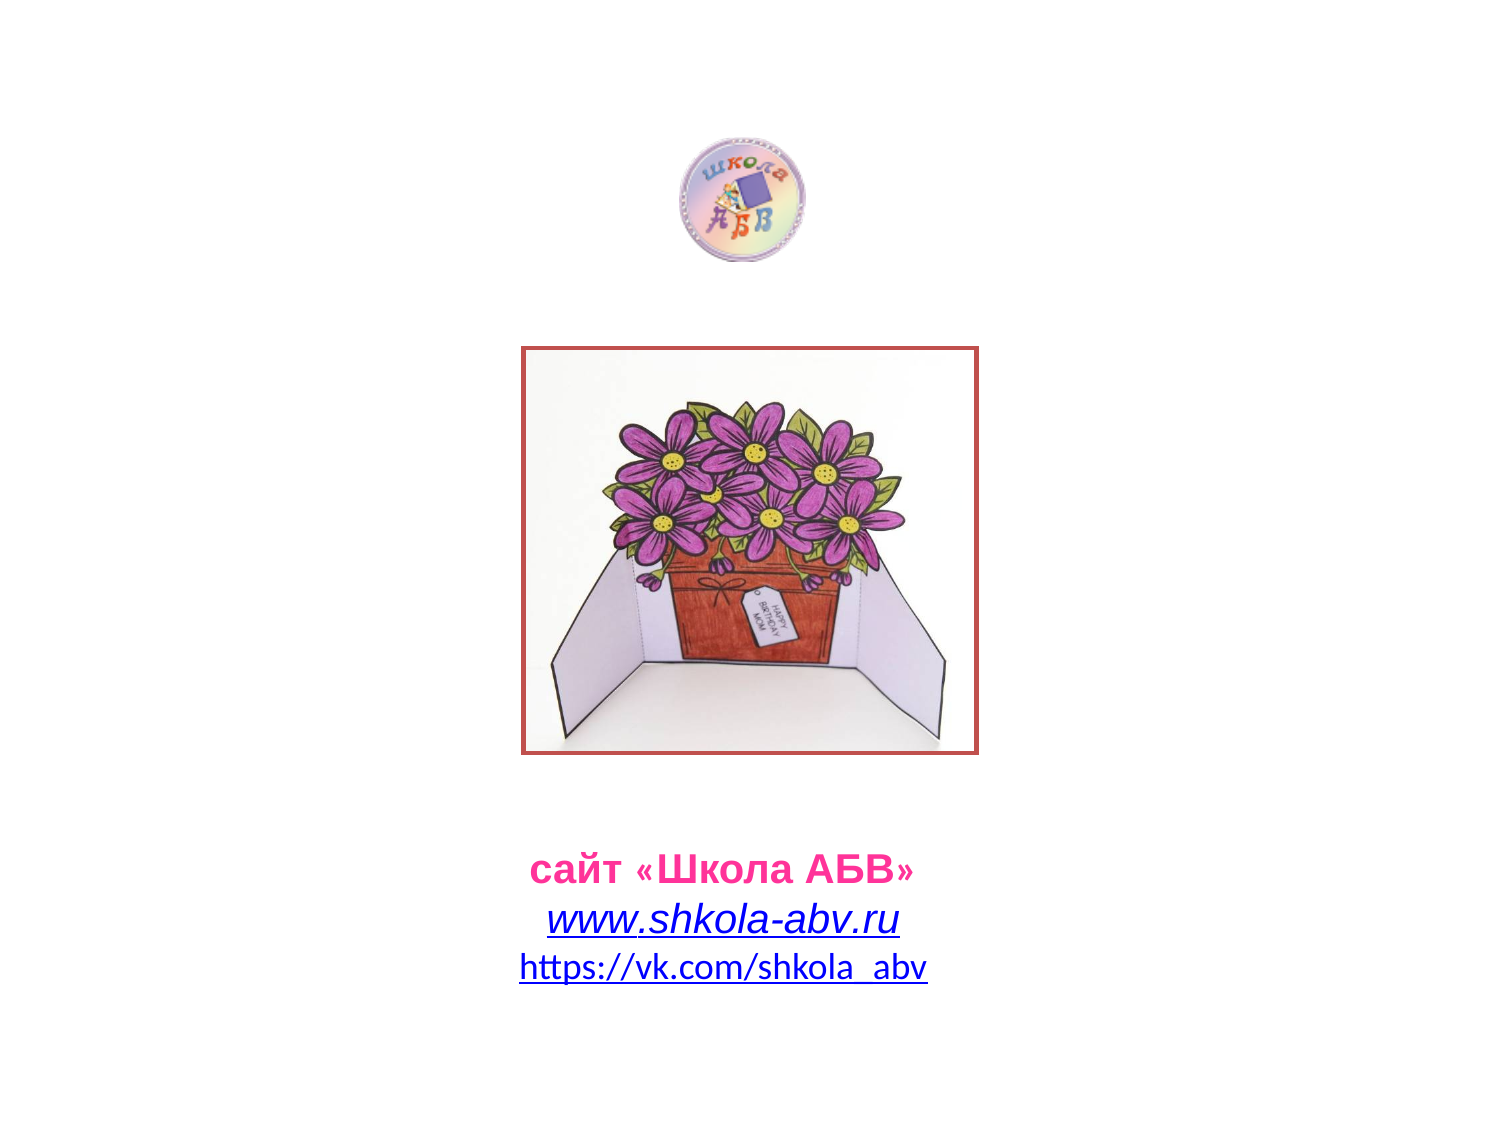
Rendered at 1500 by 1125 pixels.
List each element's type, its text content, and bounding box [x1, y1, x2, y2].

picture [678, 136, 806, 262]
text_box сайт «Школа АБВ» www.shkola-abv.ru https://vk.com/shkola_abv [504, 834, 943, 994]
picture [525, 349, 975, 752]
